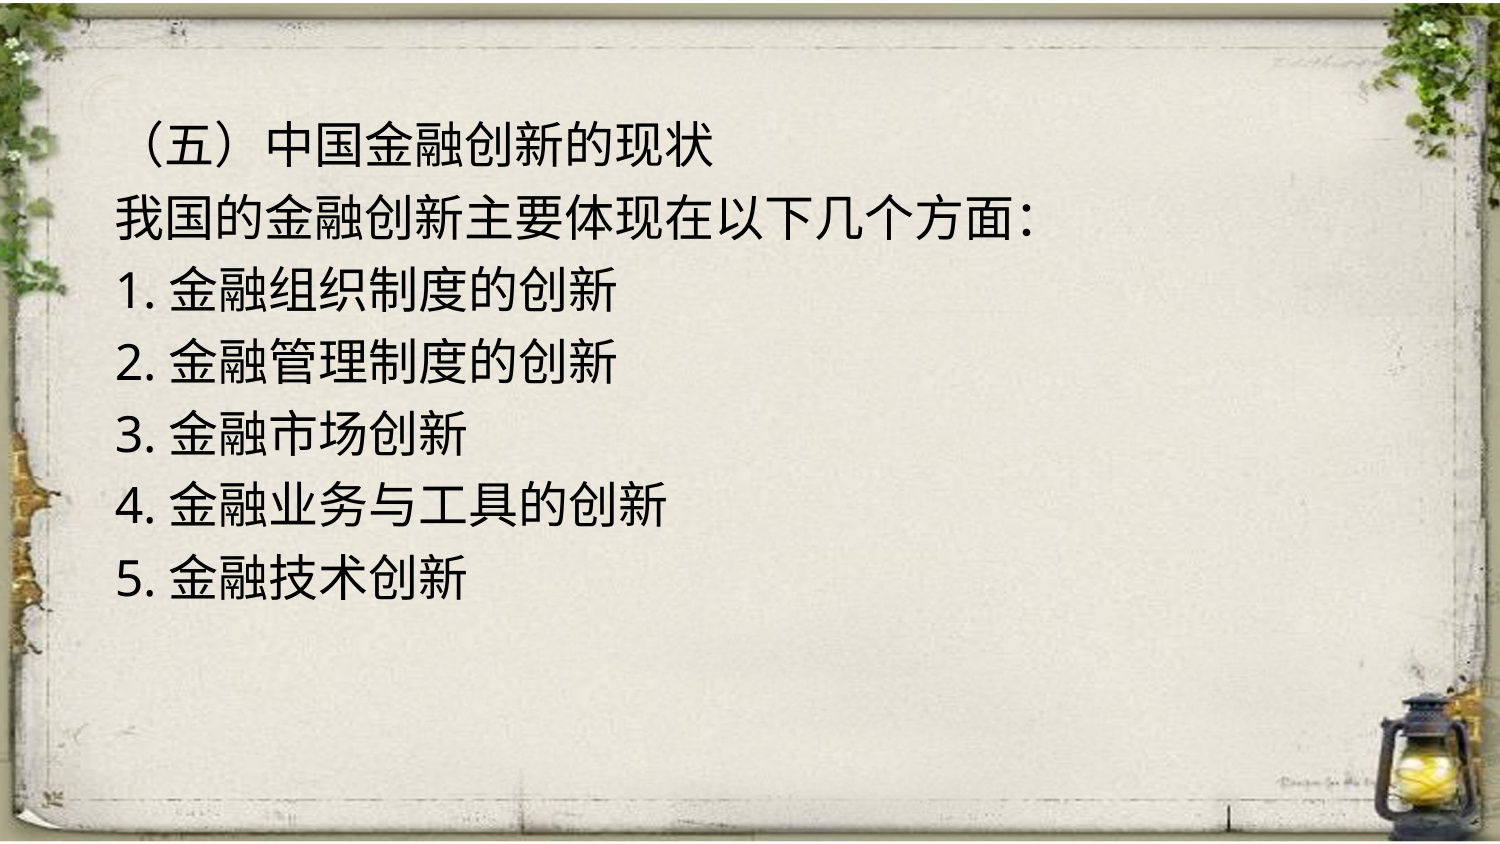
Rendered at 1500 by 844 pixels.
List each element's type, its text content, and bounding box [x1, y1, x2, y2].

text_box （五）中国金融创新的现状 我国的金融创新主要体现在以下几个方面： 1.金融组织制度的创新 2.金融管理制度的创新 3.金融市场创新 4.金融业务与工具的创新 5.金融技术创新 [99, 94, 1436, 830]
picture [0, 0, 1500, 844]
